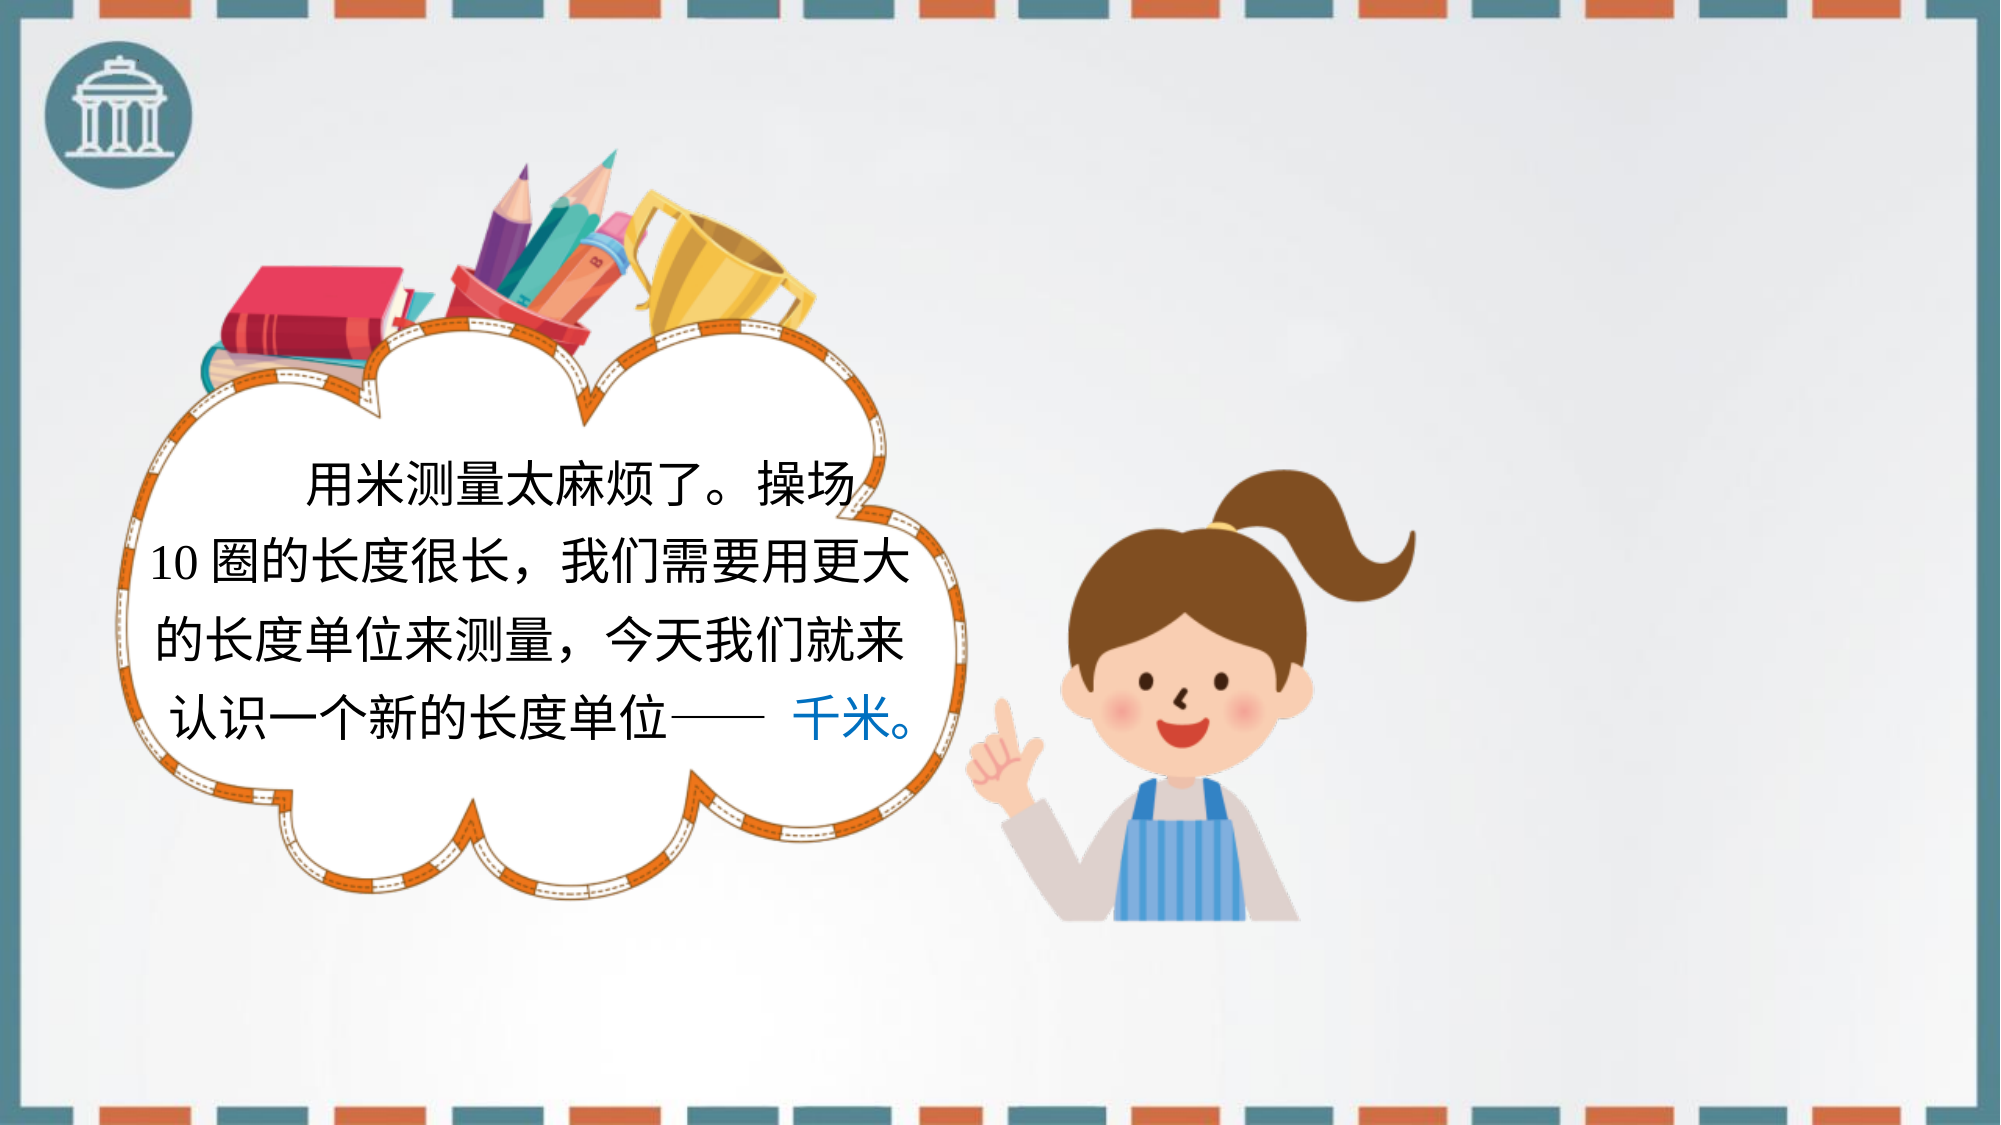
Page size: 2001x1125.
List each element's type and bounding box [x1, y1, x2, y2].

picture [0, 0, 2000, 1125]
text_box [73, 91, 987, 1013]
